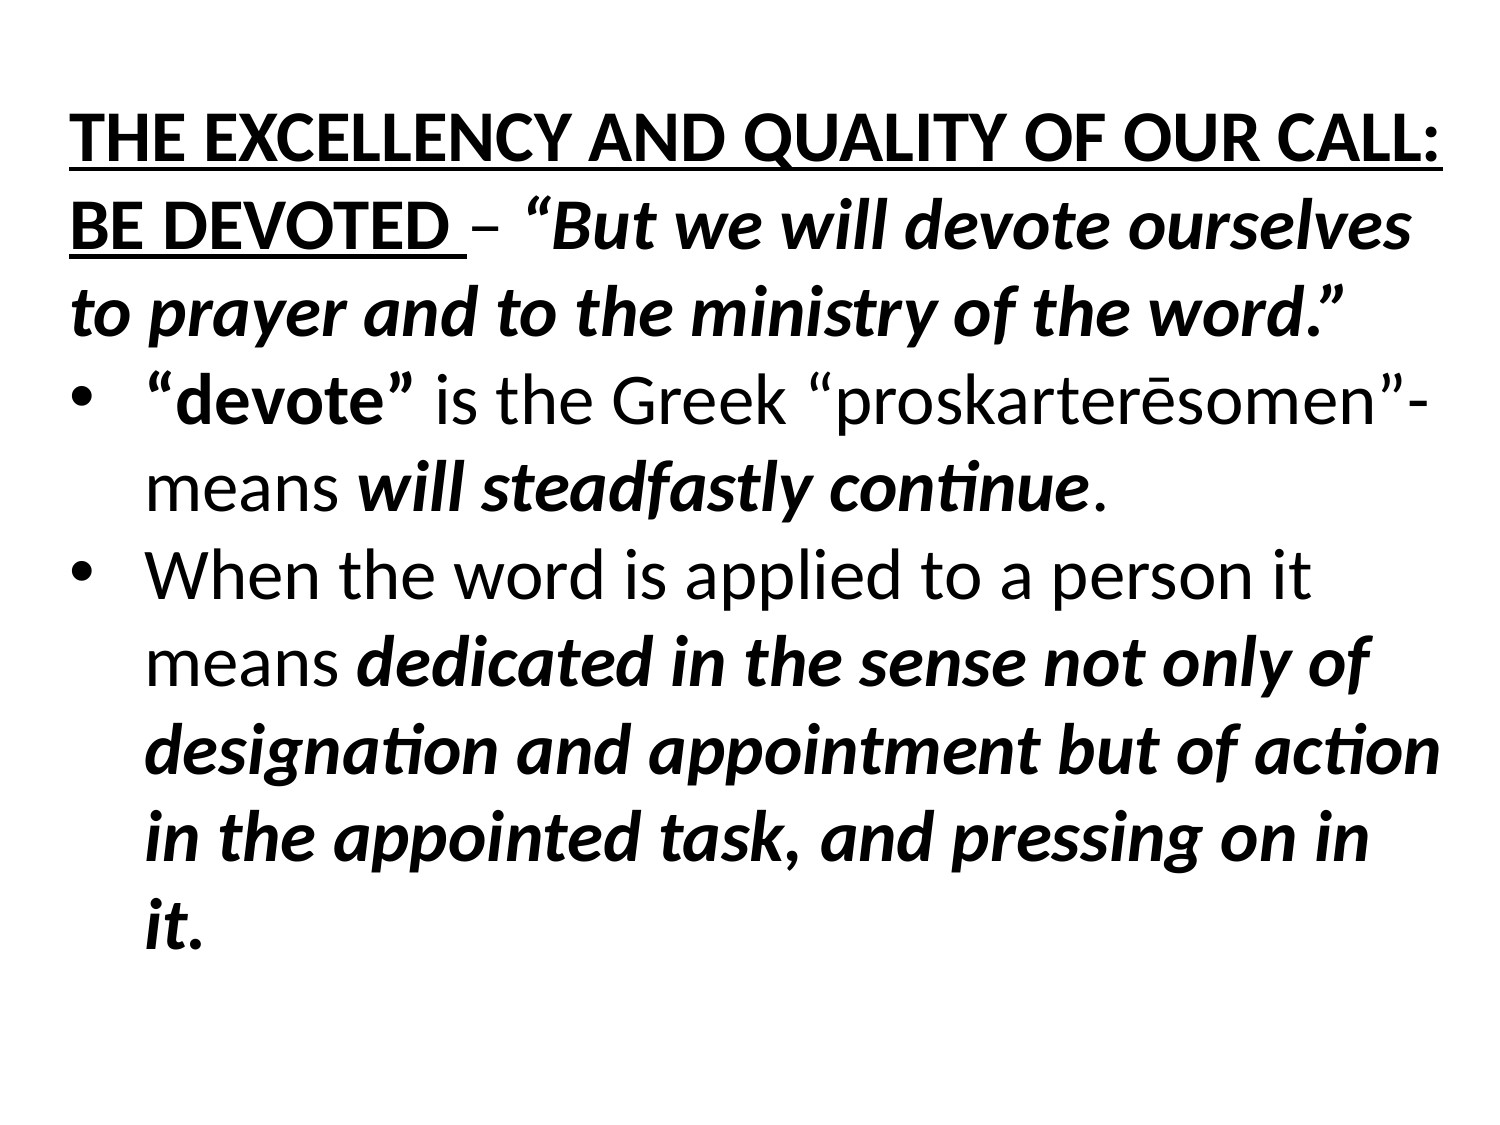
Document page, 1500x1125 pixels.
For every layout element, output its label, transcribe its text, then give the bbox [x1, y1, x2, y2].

text_box THE EXCELLENCY AND QUALITY OF OUR CALL: BE DEVOTED – “But we will devote ourselves to prayer and to the ministry of the word.” “devote” is the Greek “proskarterēsomen”-means will steadfastly continue. When the word is applied to a person it means dedicated in the sense not only of designation and appointment but of action in the appointed task, and pressing on in it. [54, 81, 1459, 972]
